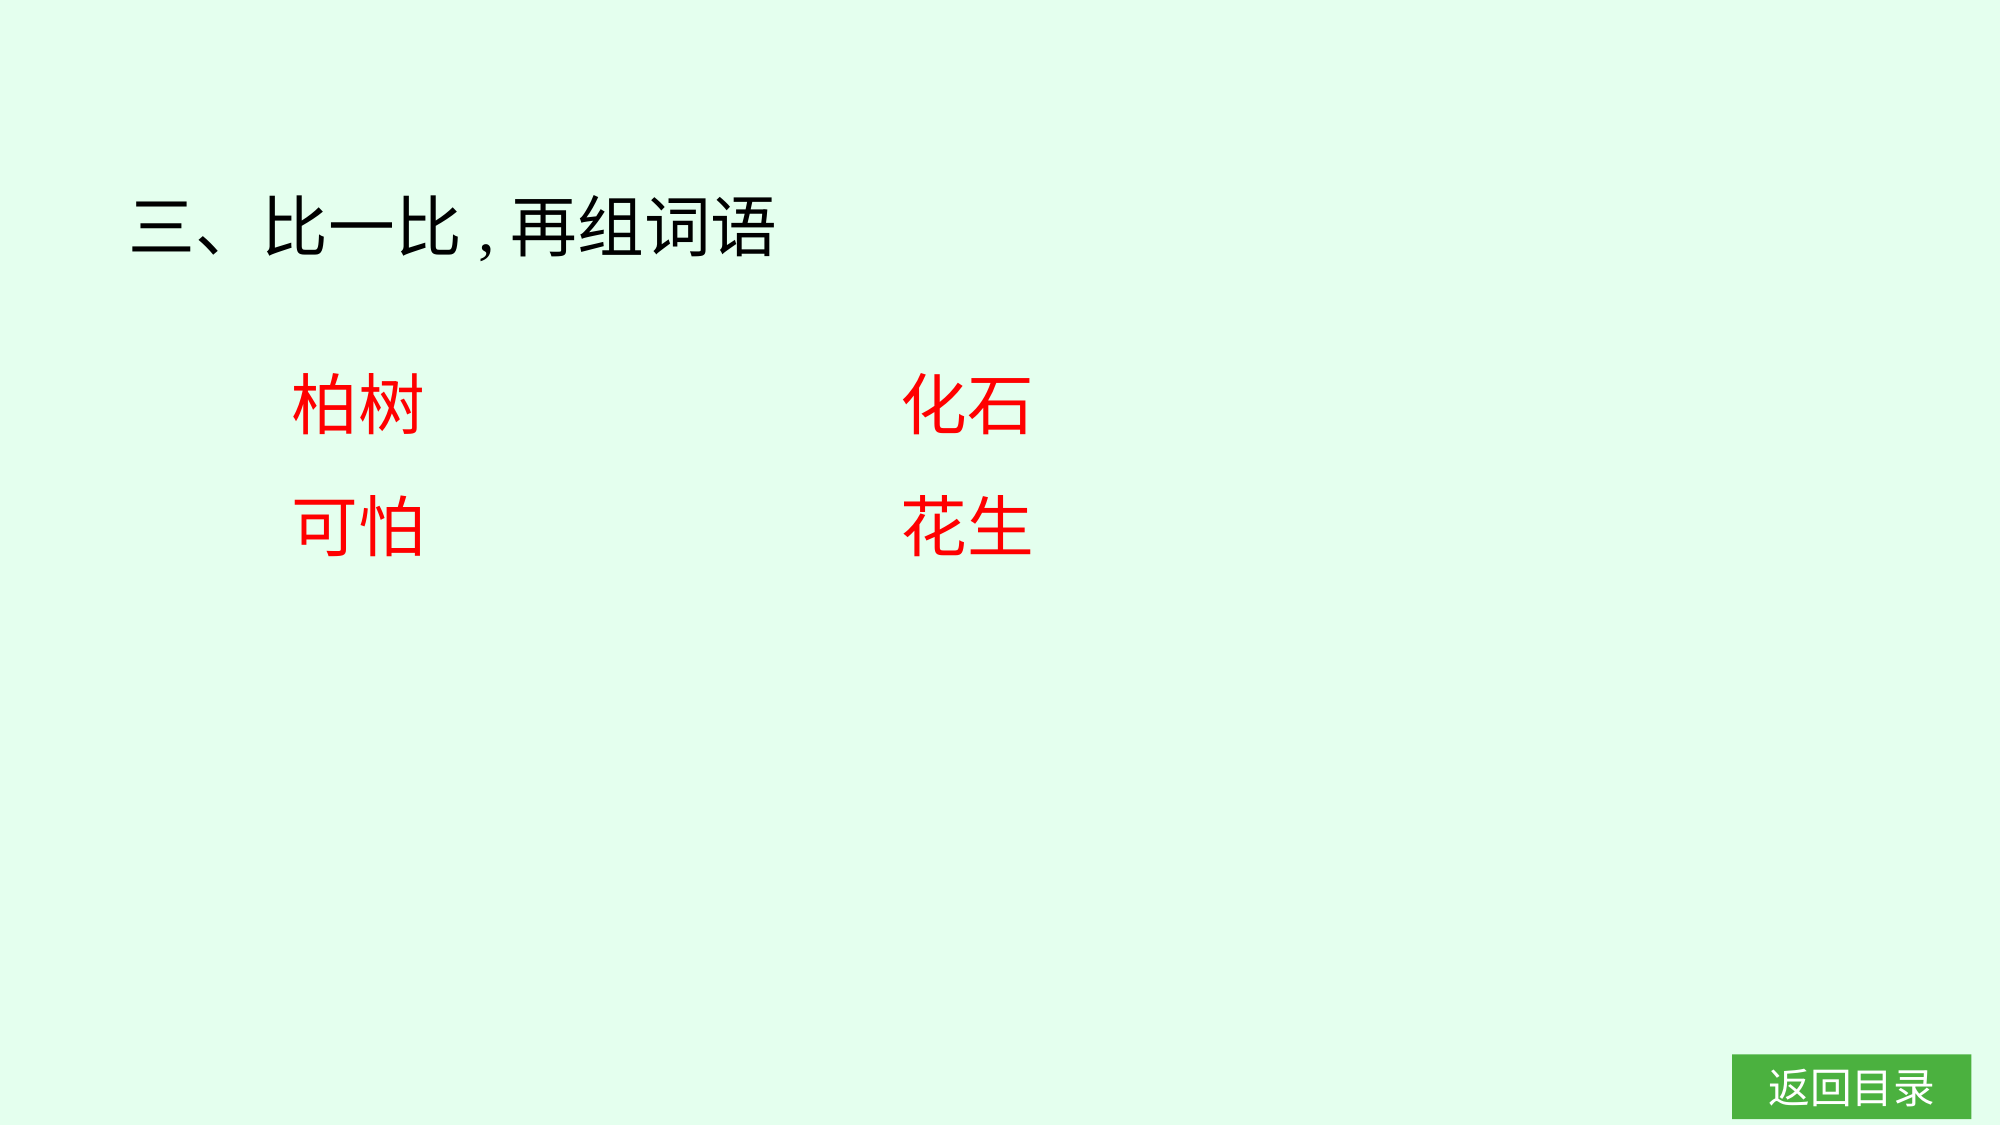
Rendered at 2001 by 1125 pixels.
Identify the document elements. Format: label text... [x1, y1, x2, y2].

text_box 化石 [885, 339, 1049, 451]
text_box 花生 [885, 461, 1049, 573]
text_box 可怕 [276, 461, 441, 573]
text_box 柏树 [276, 339, 441, 451]
